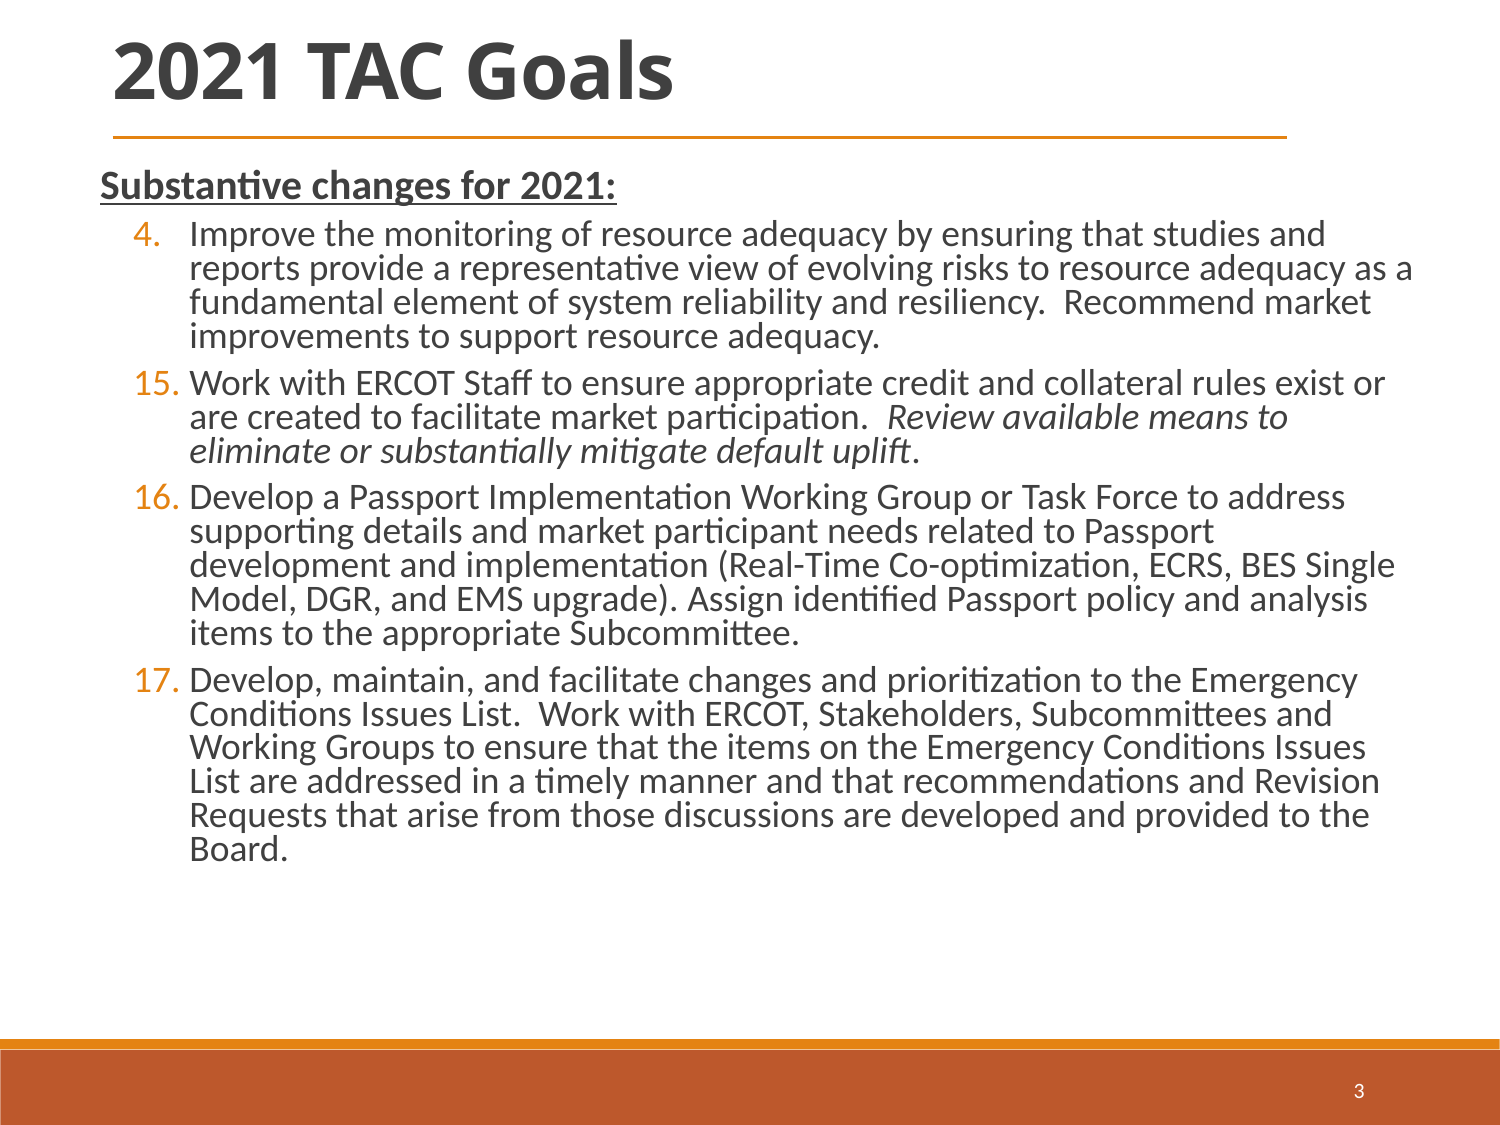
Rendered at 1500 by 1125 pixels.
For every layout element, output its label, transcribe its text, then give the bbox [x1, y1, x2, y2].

slide_number 3 [1218, 1059, 1380, 1120]
list Substantive changes for 2021: Improve the monitoring of resource adequacy by ensuring that studies and reports provide a representative view of evolving risks to resource adequacy as a fundamental element of system reliability and resiliency. Recommend market improvements to support resource adequacy. Work with ERCOT Staff to ensure appropriate credit and collateral rules exist or are created to facilitate market participation. Review available means to eliminate or substantially mitigate default uplift. Develop a Passport Implementation Working Group or Task Force to address supporting details and market participant needs related to Passport development and implementation (Real-Time Co-optimization, ECRS, BES Single Model, DGR, and EMS upgrade). Assign identified Passport policy and analysis items to the appropriate Subcommittee. Develop, maintain, and facilitate changes and prioritization to the Emergency Conditions Issues List. Work with ERCOT, Stakeholders, Subcommittees and Working Groups to ensure that the items on the Emergency Conditions Issues List are addressed in a timely manner and that recommendations and Revision Requests that arise from those discussions are developed and provided to the Board. [100, 147, 1418, 1048]
title 2021 TAC Goals [97, 19, 1332, 125]
